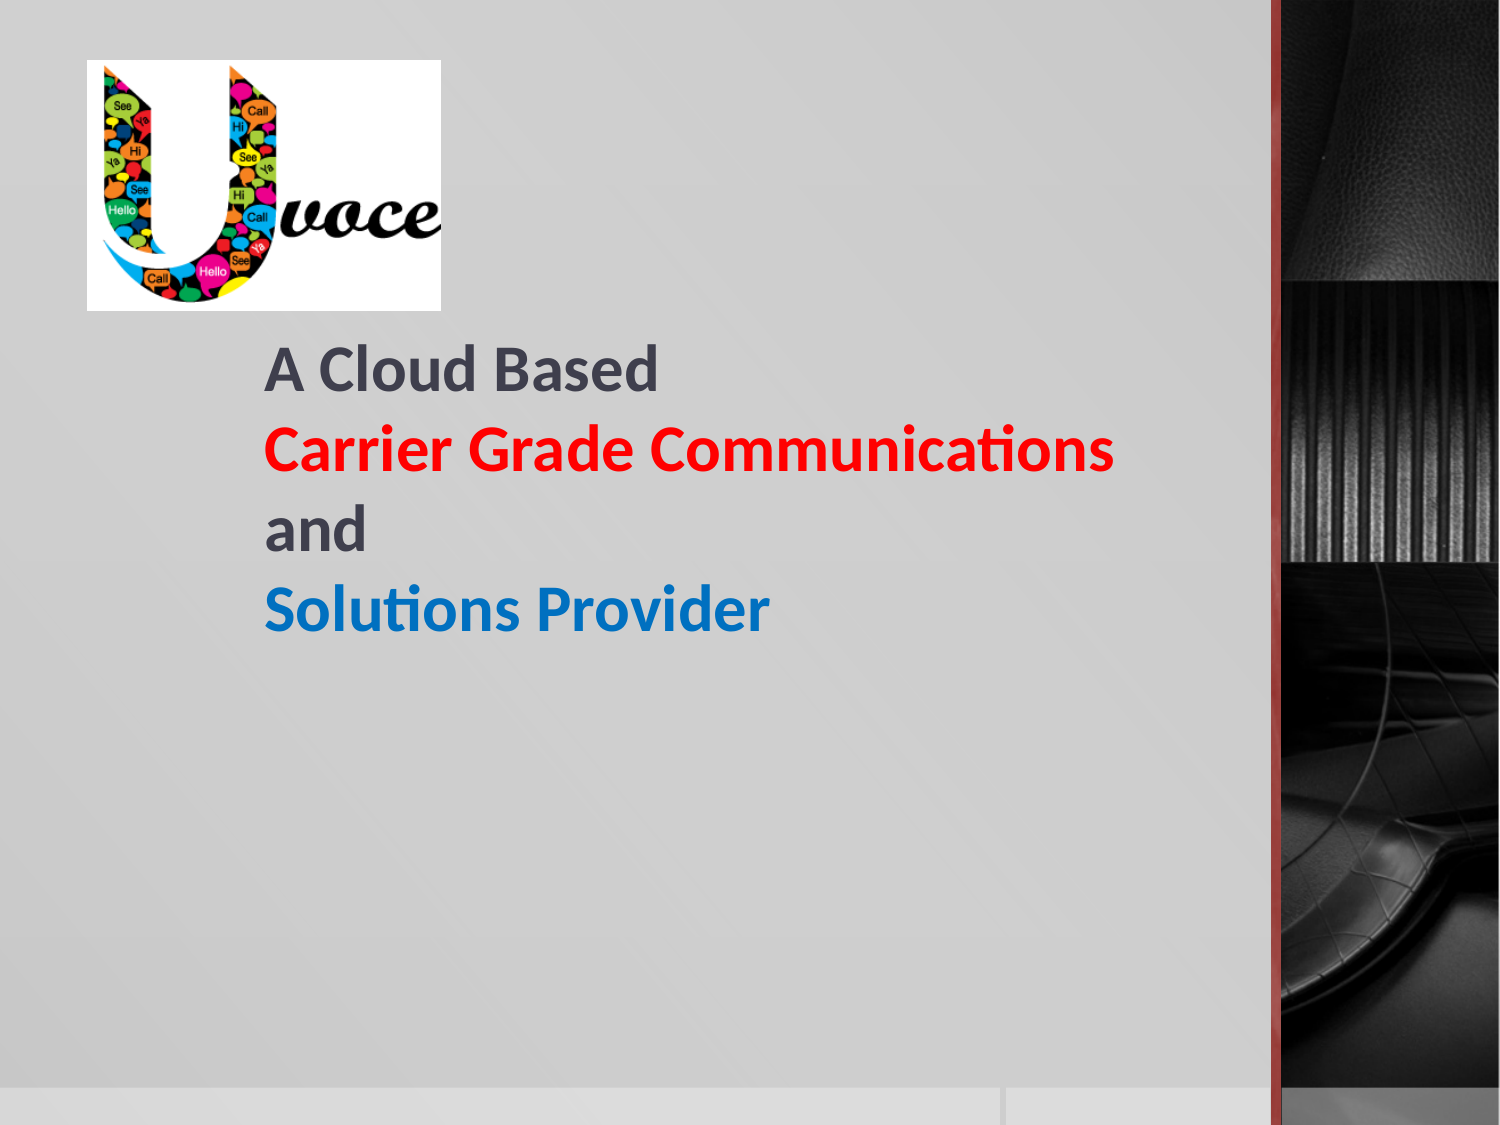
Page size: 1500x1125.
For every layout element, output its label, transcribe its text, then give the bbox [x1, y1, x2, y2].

picture [1281, 0, 1500, 1087]
title A Cloud Based Carrier Grade Communications and Solutions Provider [264, 337, 1327, 725]
picture [87, 60, 441, 311]
